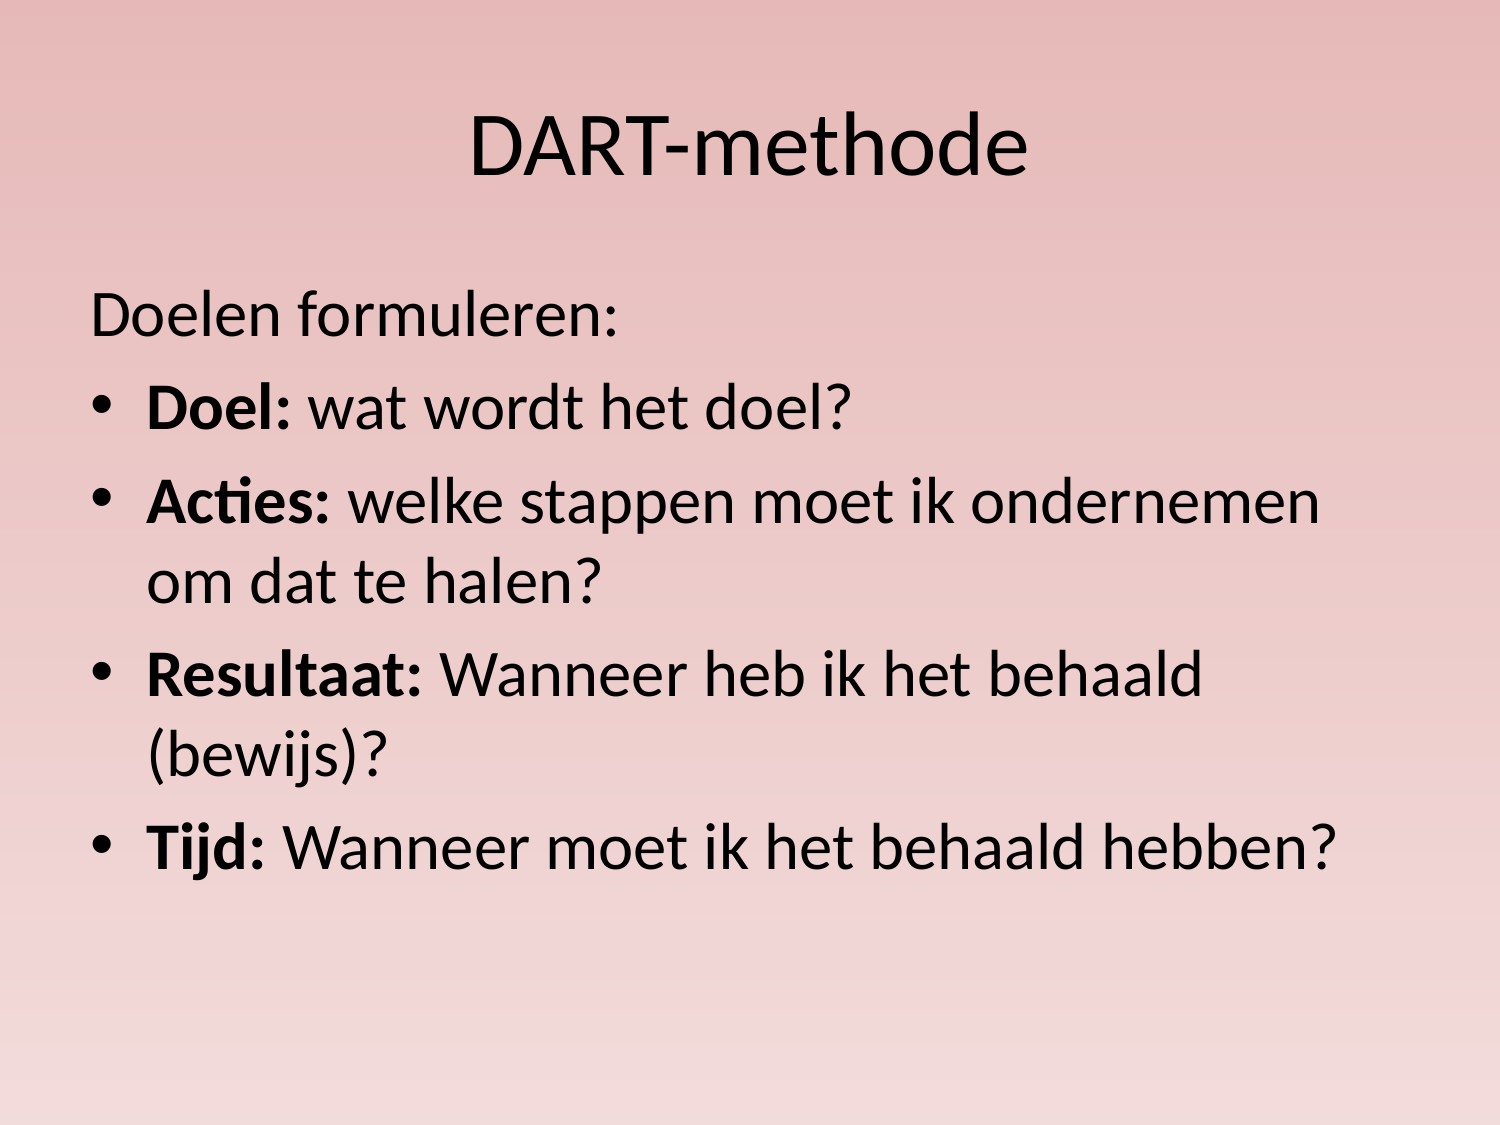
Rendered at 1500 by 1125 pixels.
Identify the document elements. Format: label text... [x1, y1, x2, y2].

list Doelen formuleren: Doel: wat wordt het doel? Acties: welke stappen moet ik ondernemen om dat te halen? Resultaat: Wanneer heb ik het behaald (bewijs)? Tijd: Wanneer moet ik het behaald hebben? [75, 262, 1425, 1005]
title DART-methode [75, 45, 1425, 233]
